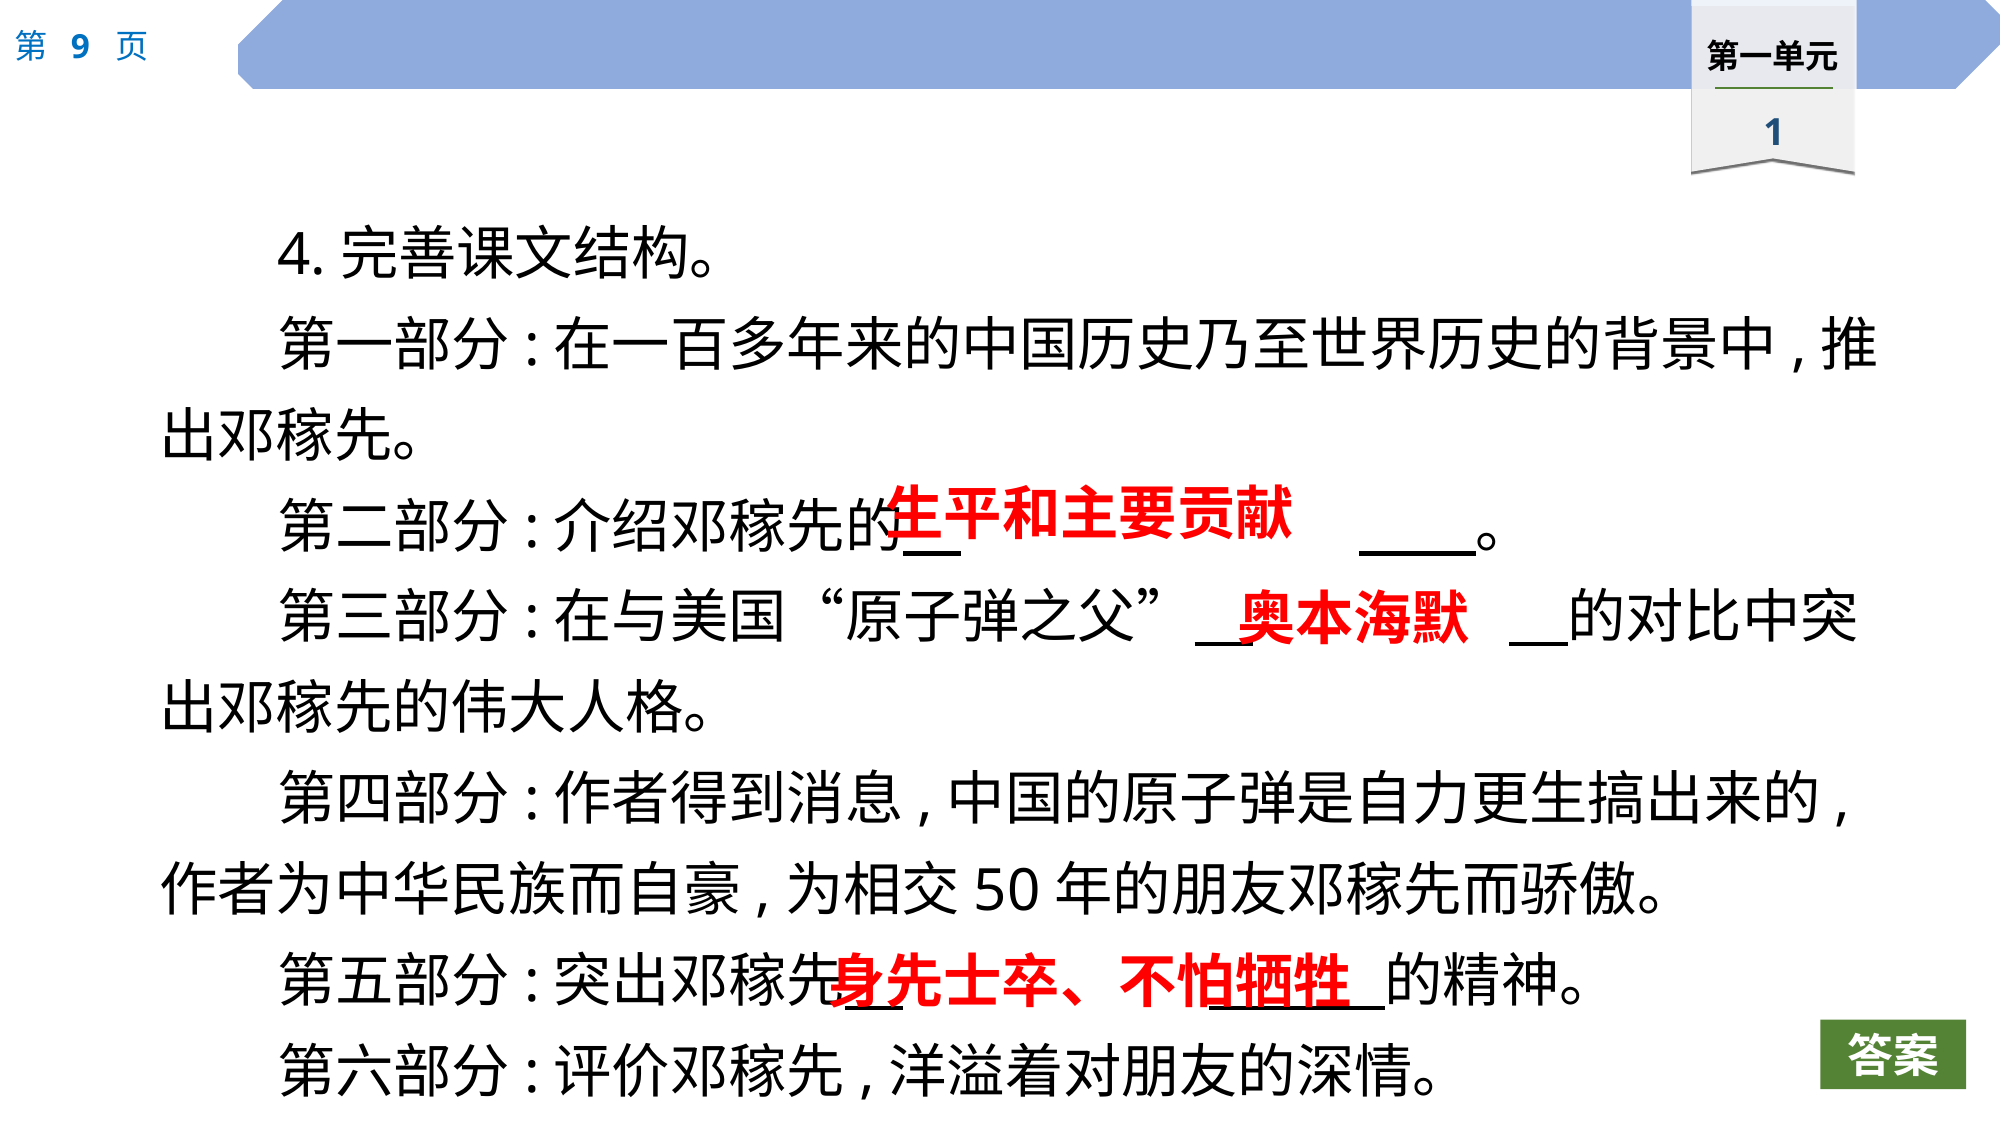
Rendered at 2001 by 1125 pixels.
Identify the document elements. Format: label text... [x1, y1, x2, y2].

list 生平和主要贡献 [871, 433, 1375, 551]
text_box 奥本海默 [1222, 539, 1539, 680]
text_box 身先士卒、不怕牺牲 [812, 902, 1528, 1008]
list 4.完善课文结构。 第一部分:在一百多年来的中国历史乃至世界历史的背景中,推出邓稼先。 第二部分:介绍邓稼先的 。 第三部分:在与美国“原子弹之父” 的对比中突出邓稼先的伟大人格。 第四部分:作者得到消息,中国的原子弹是自力更生搞出来的,作者为中华民族而自豪,为相交50年的朋友邓稼先而骄傲。 第五部分:突出邓稼先 的精神。 第六部分:评价邓稼先,洋溢着对朋友的深情。 [144, 187, 1926, 1043]
text_box 答案 [1820, 1019, 1967, 1090]
